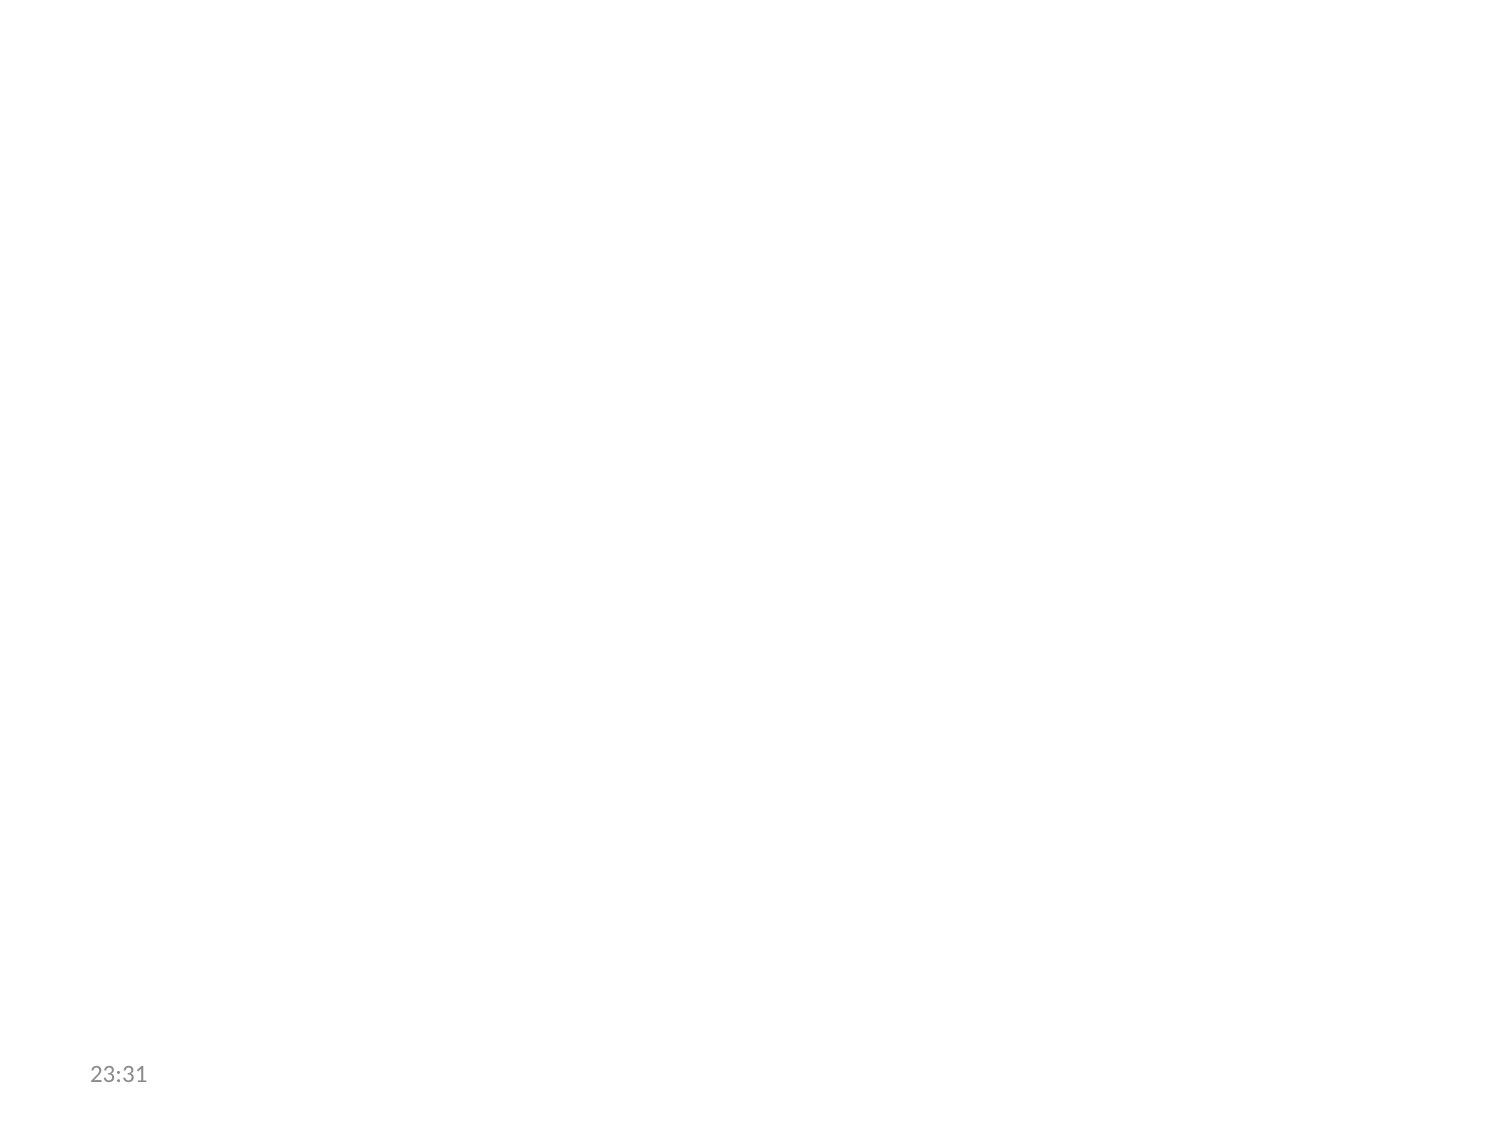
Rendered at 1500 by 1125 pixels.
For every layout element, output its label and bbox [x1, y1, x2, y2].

slide_number [75, 1042, 425, 1103]
